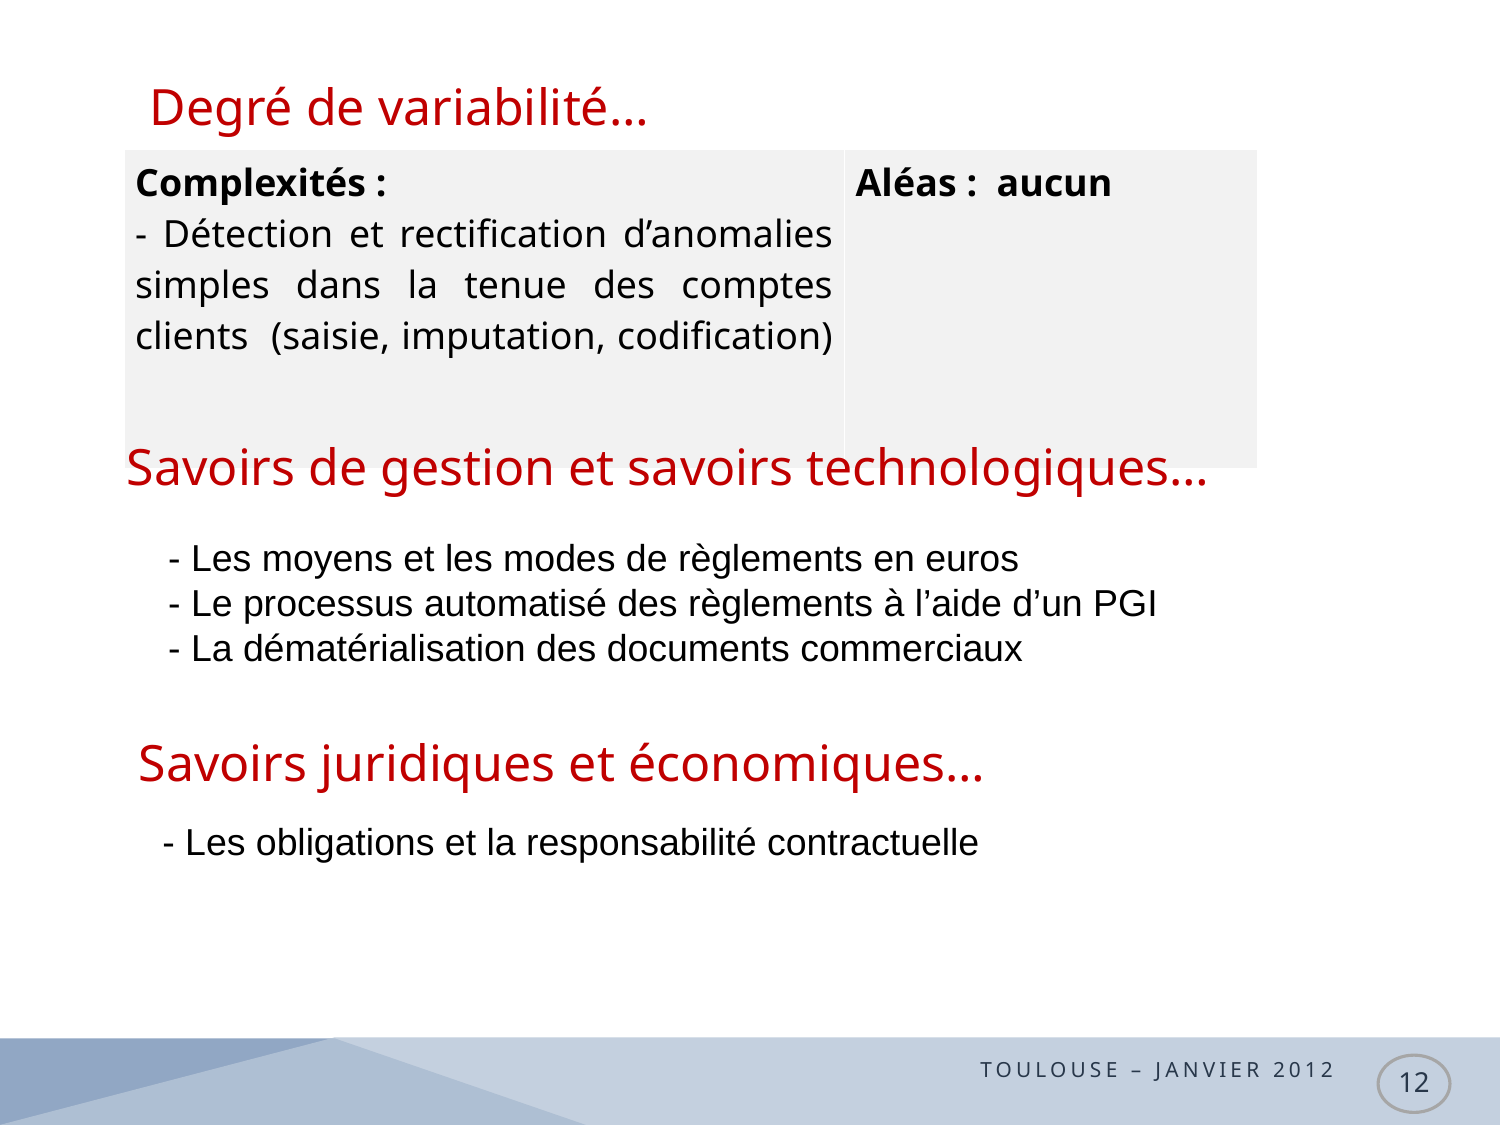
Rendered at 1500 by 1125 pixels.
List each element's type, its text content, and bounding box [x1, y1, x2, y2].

text_box Savoirs juridiques et économiques… [123, 715, 1358, 807]
table_header Aléas : aucun [845, 150, 1257, 420]
table_header Complexités : - Détection et rectification d’anomalies simples dans la tenue des comptes clients (saisie, imputation, codification) [125, 150, 844, 420]
title Degré de variabilité… [134, 59, 1369, 151]
text_box - Les obligations et la responsabilité contractuelle [147, 810, 1278, 916]
text_box - Les moyens et les modes de règlements en euros - Le processus automatisé des règlements à l’aide d’un PGI - La dématérialisation des documents commerciaux [153, 527, 1184, 677]
slide_number 12 [1376, 1053, 1452, 1114]
text_box TOULOUSE – JANVIER 2012 [572, 1046, 1348, 1092]
text_box Savoirs de gestion et savoirs technologiques… [112, 420, 1346, 511]
